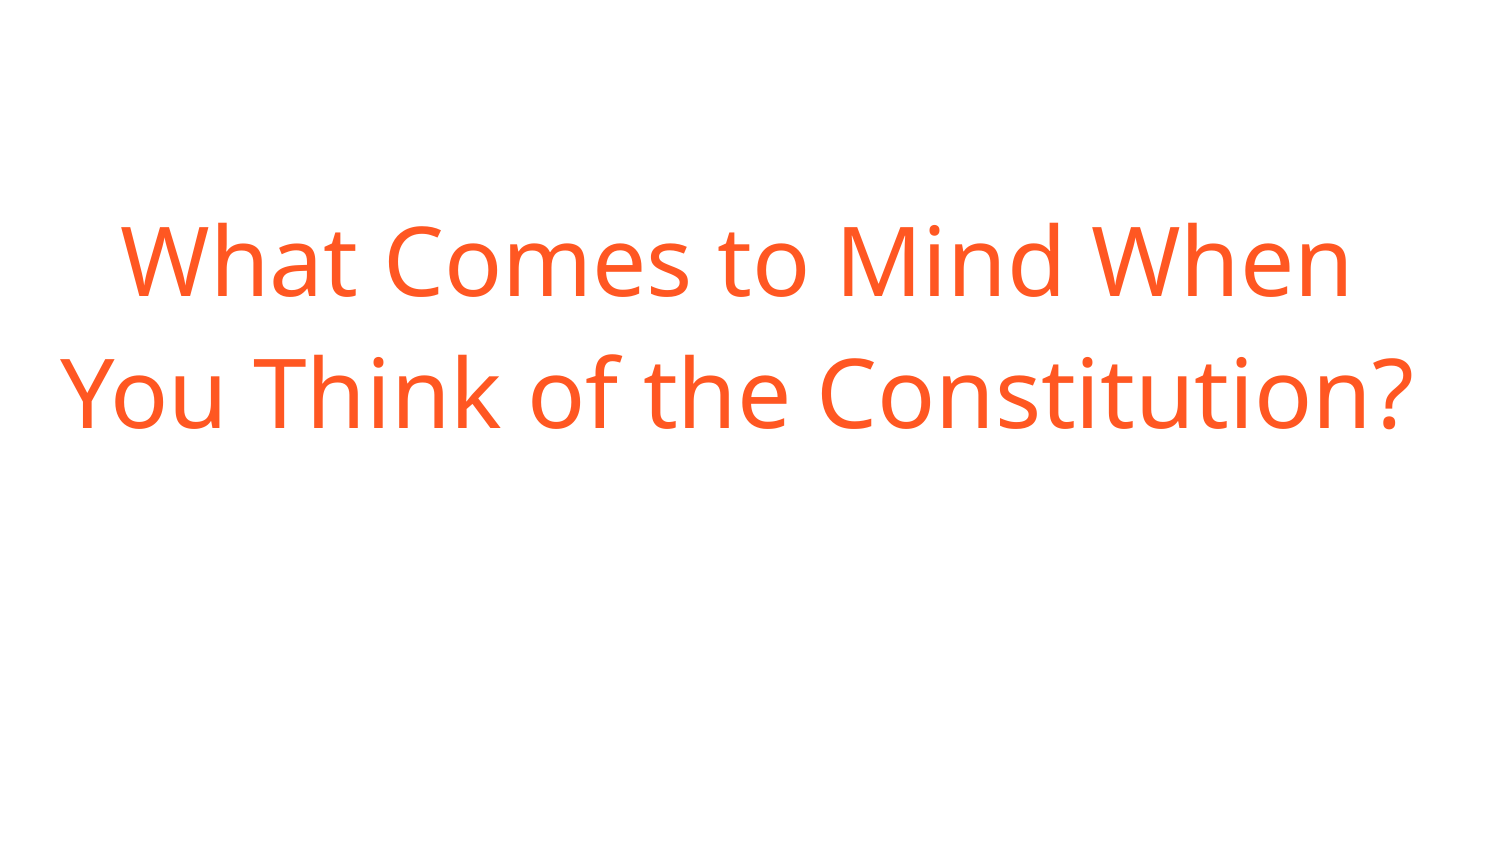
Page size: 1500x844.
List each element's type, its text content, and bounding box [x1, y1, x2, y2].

title What Comes to Mind When You Think of the Constitution? [38, 178, 1437, 501]
